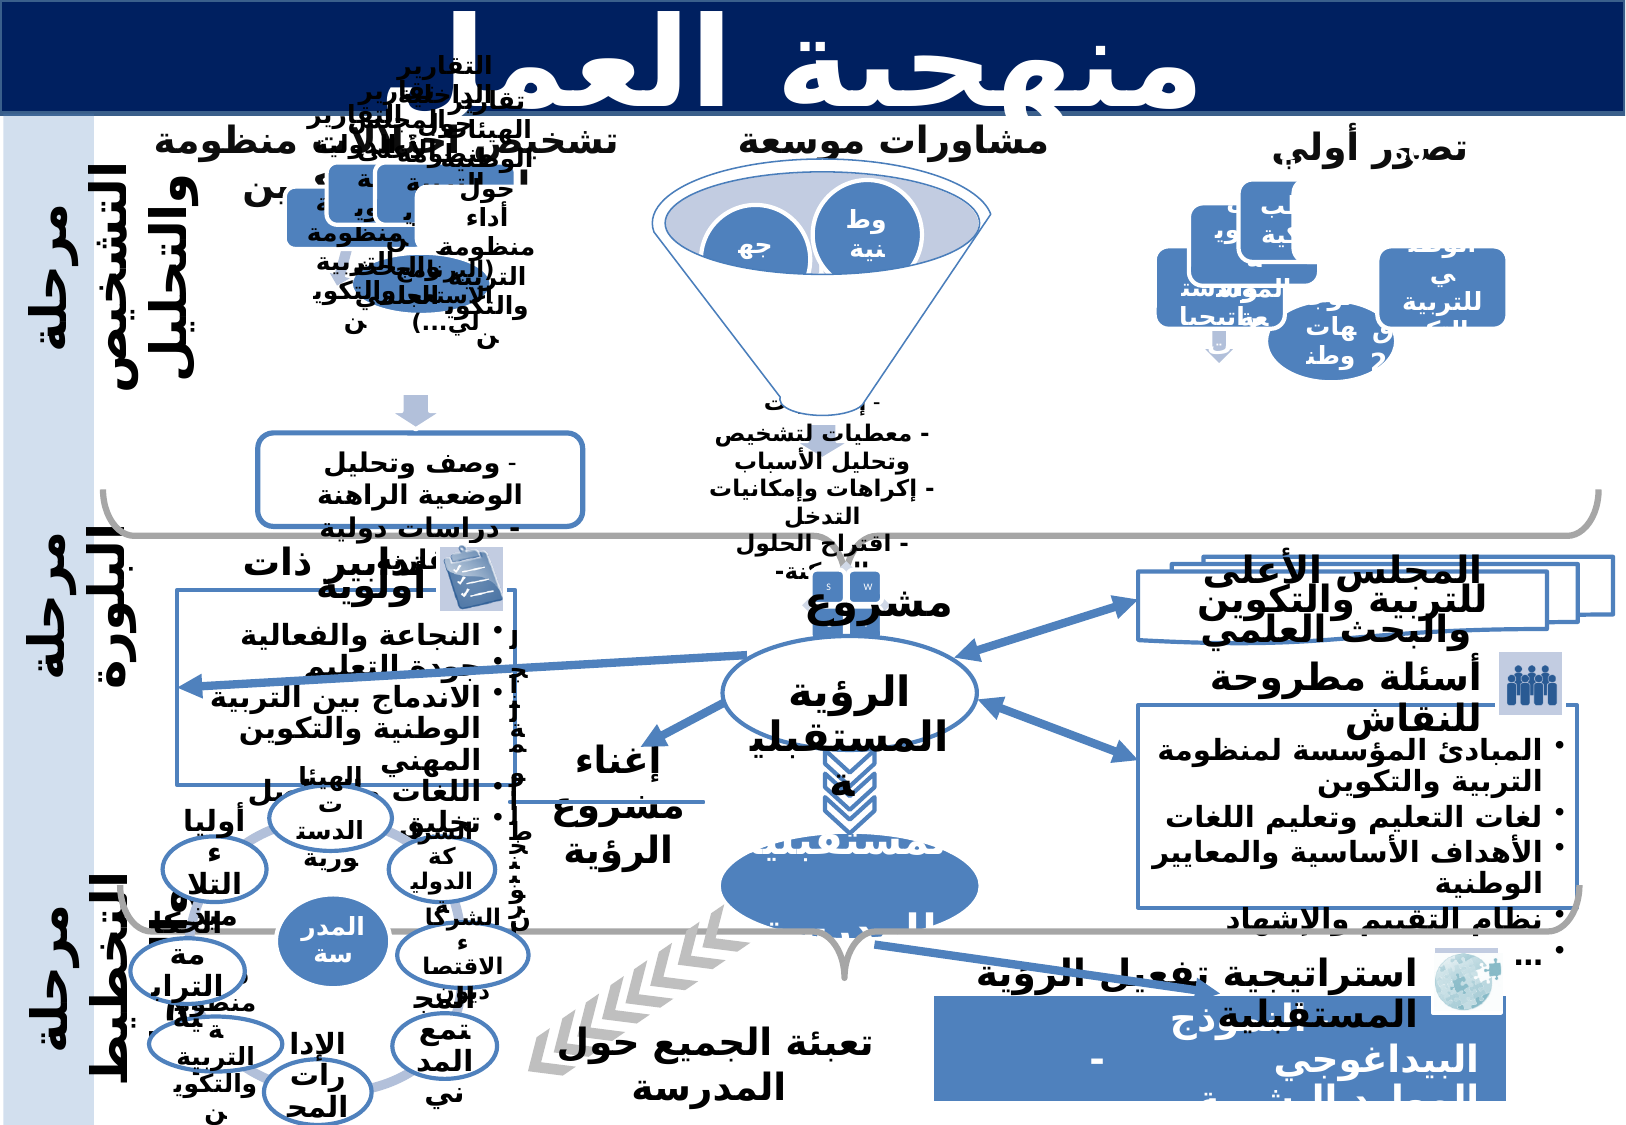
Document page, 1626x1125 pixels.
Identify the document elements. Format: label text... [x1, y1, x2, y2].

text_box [102, 108, 1614, 583]
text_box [119, 543, 1614, 979]
title منهجية العمل [23, 0, 1604, 114]
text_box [3, 113, 95, 1125]
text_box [119, 784, 1509, 1125]
